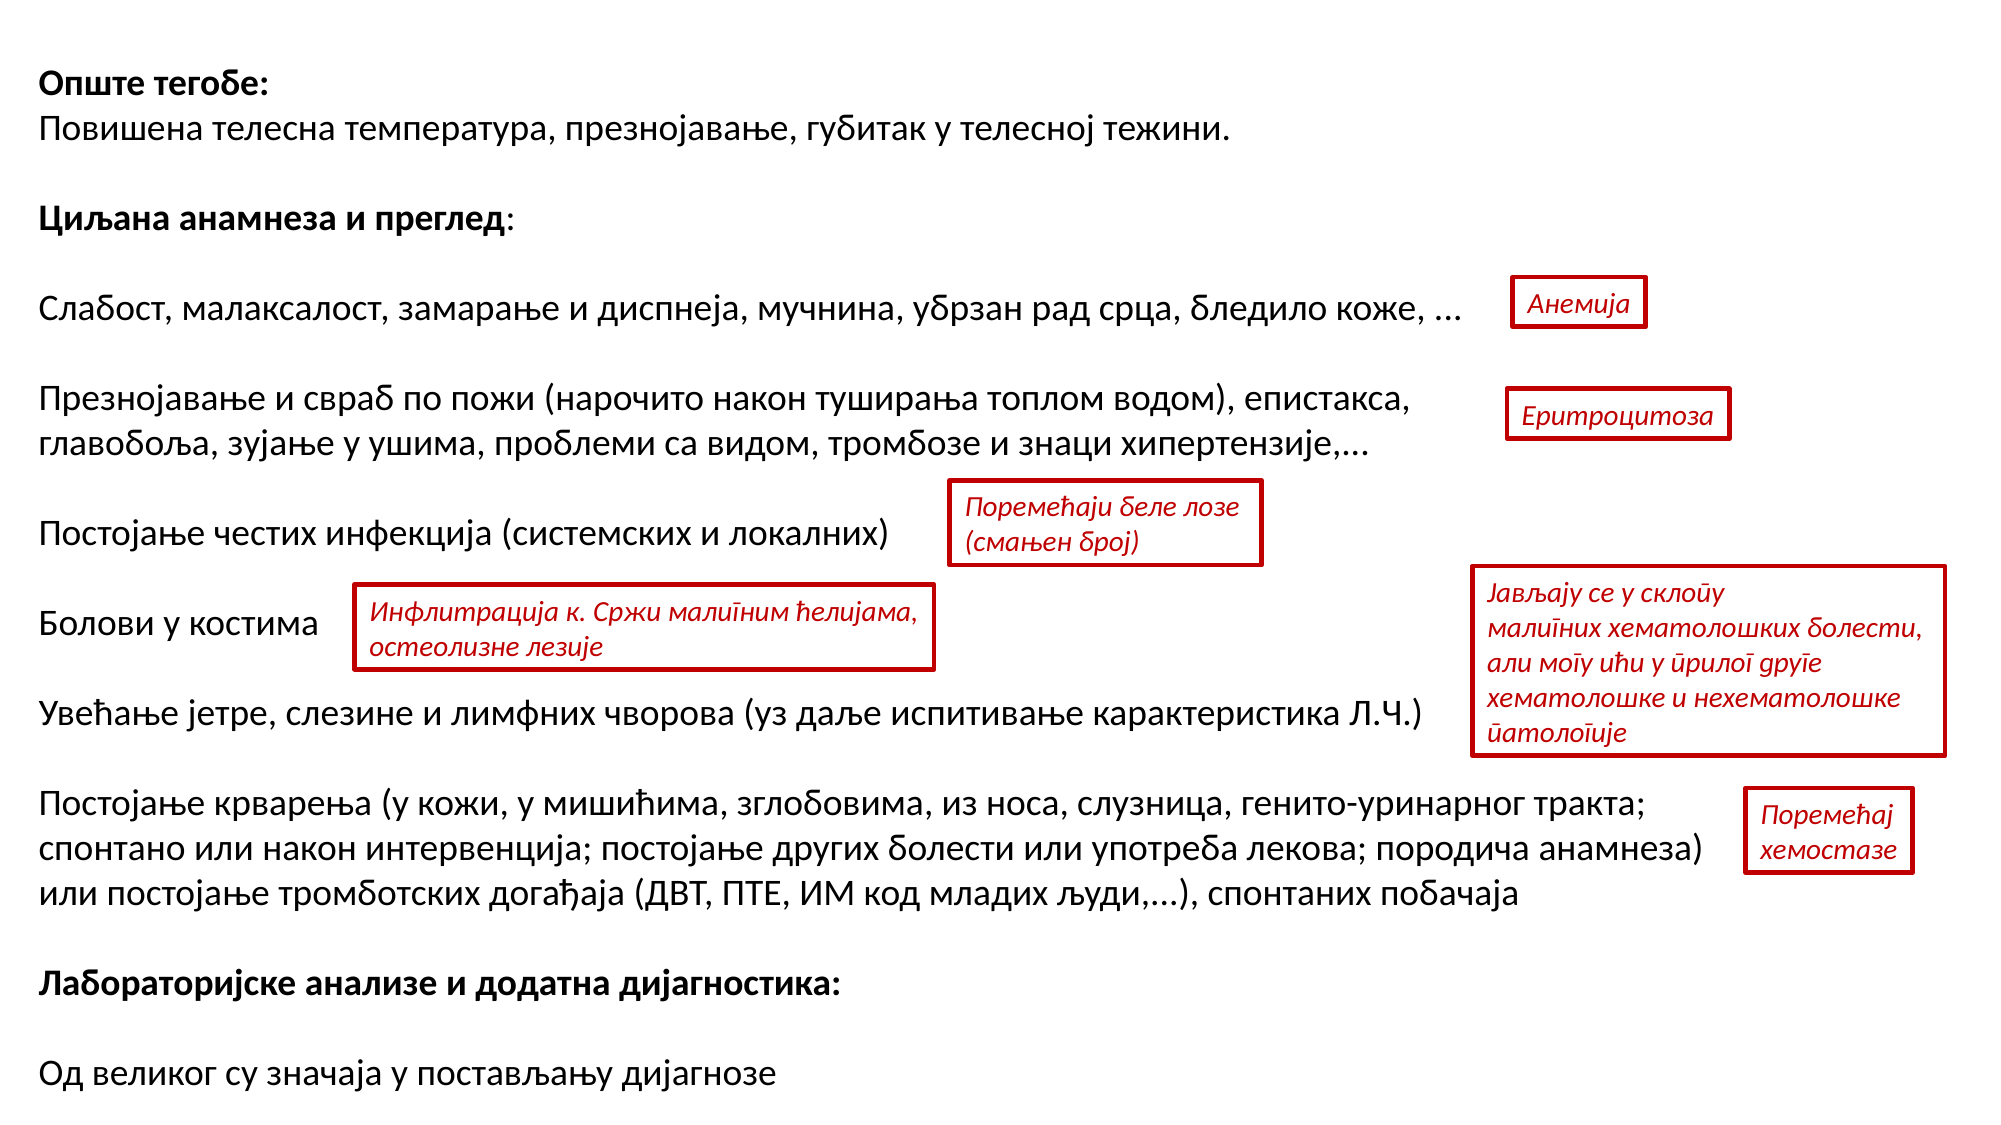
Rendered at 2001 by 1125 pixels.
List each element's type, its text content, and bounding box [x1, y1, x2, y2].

text_box Еритроцитоза [1506, 388, 1730, 439]
text_box Анемија [1512, 277, 1646, 327]
text_box Поремећаји беле лозе (смањен број) [949, 480, 1262, 565]
text_box Поремећај хемостазе [1745, 788, 1913, 873]
text_box Јављају се у склопу малигних хематолошких болести, али могу ићи у прилог друге хематолошке и нехематолошке патологије [1472, 566, 1946, 756]
text_box Опште тегобе: Повишена телесна температура, презнојавање, губитак у телесној тежини. Циљана анамнеза и преглед: Слабост, малаксалост, замарање и диспнеја, мучнина, убрзан рад срца, бледило коже, ... Презнојавање и свраб по пожи (нарочито након туширања топлом водом), епистакса, главобоља, зујање у ушима, проблеми са видом, тромбозе и знаци хипертензије,... Постојање честих инфекција (системских и локалних) Болови у костима Увећање јетре, слезине и лимфних чворова (уз даље испитивање карактеристика Л.Ч.) Постојање крварења (у кожи, у мишићима, зглобовима, из носа, слузница, генито-уринарног тракта; спонтано или након интервенција; постојање других болести или употреба лекова; породича анамнеза) или постојање тромботских догађаја (ДВТ, ПТЕ, ИМ код младих људи,...), спонтаних побачаја Лабораторијске анализе и додатна дијагностика: Од великог су значаја у постављању дијагнозе [23, 50, 1775, 1125]
text_box Инфлитрација к. Сржи малигним ћелијама, остеолизне лезије [354, 584, 935, 670]
